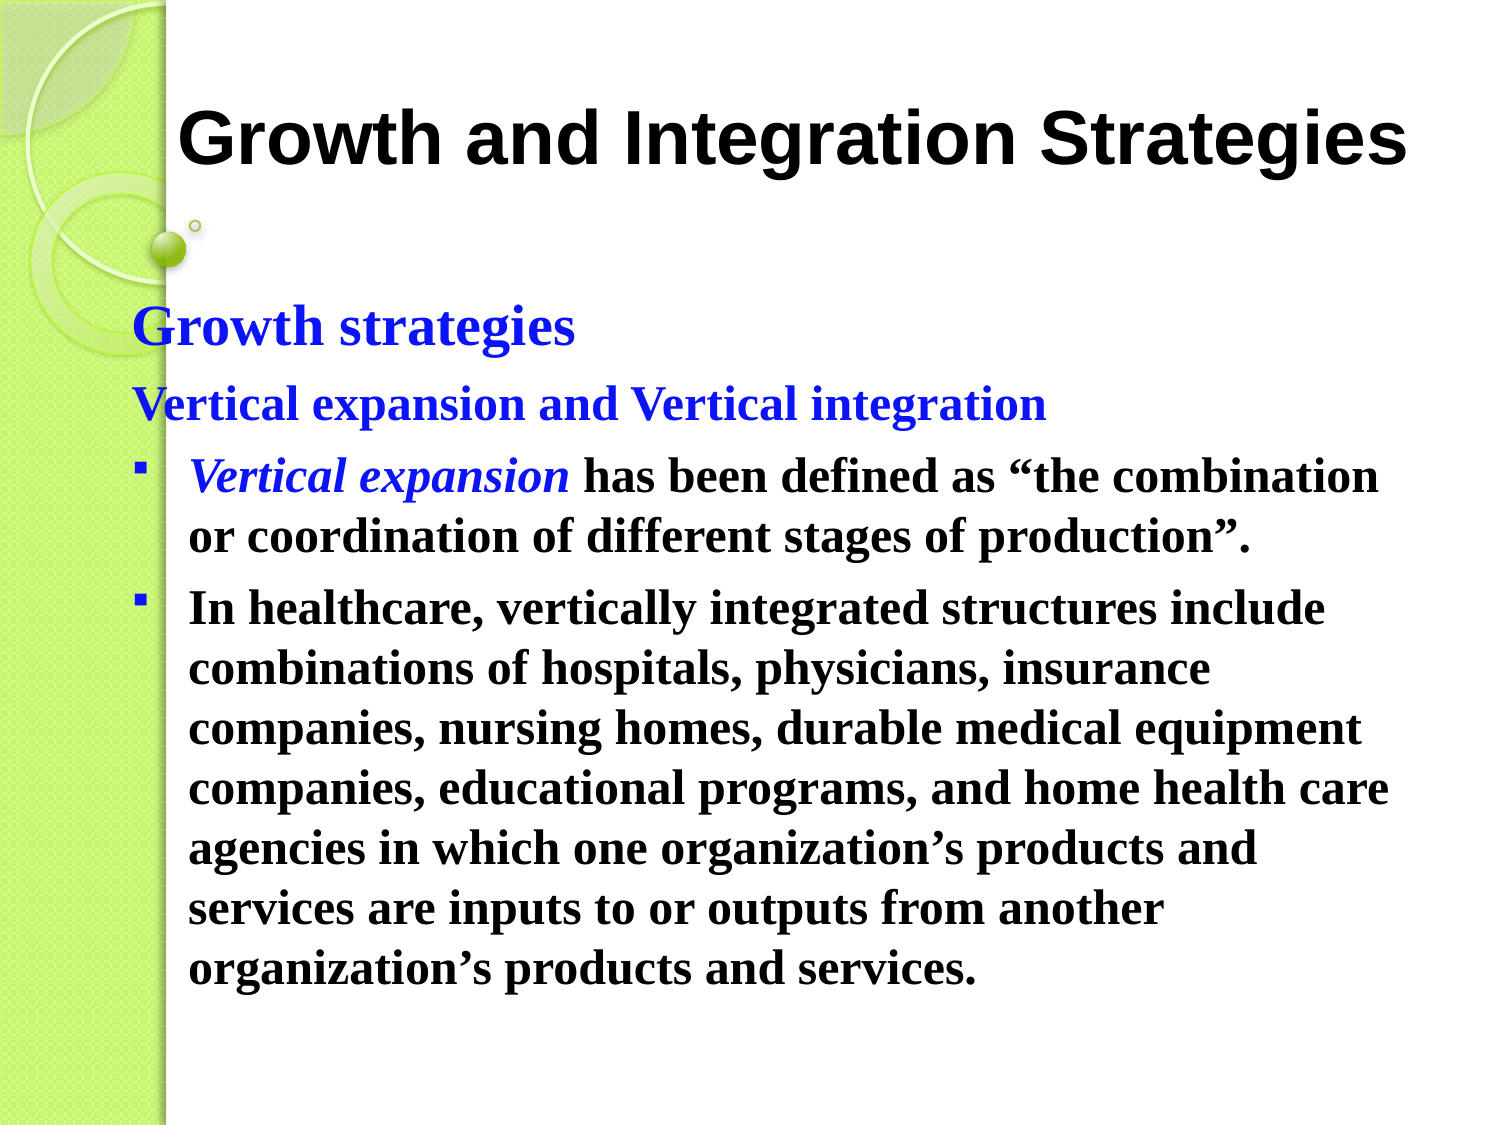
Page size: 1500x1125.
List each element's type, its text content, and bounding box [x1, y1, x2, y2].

title Growth and Integration Strategies [162, 59, 1450, 188]
subtitle Growth strategies Vertical expansion and Vertical integration Vertical expansion has been defined as “the combination or coordination of different stages of production”. In healthcare, vertically integrated structures include combinations of hospitals, physicians, insurance companies, nursing homes, durable medical equipment companies, educational programs, and home health care agencies in which one organization’s products and services are inputs to or outputs from another organization’s products and services. [112, 287, 1438, 1075]
